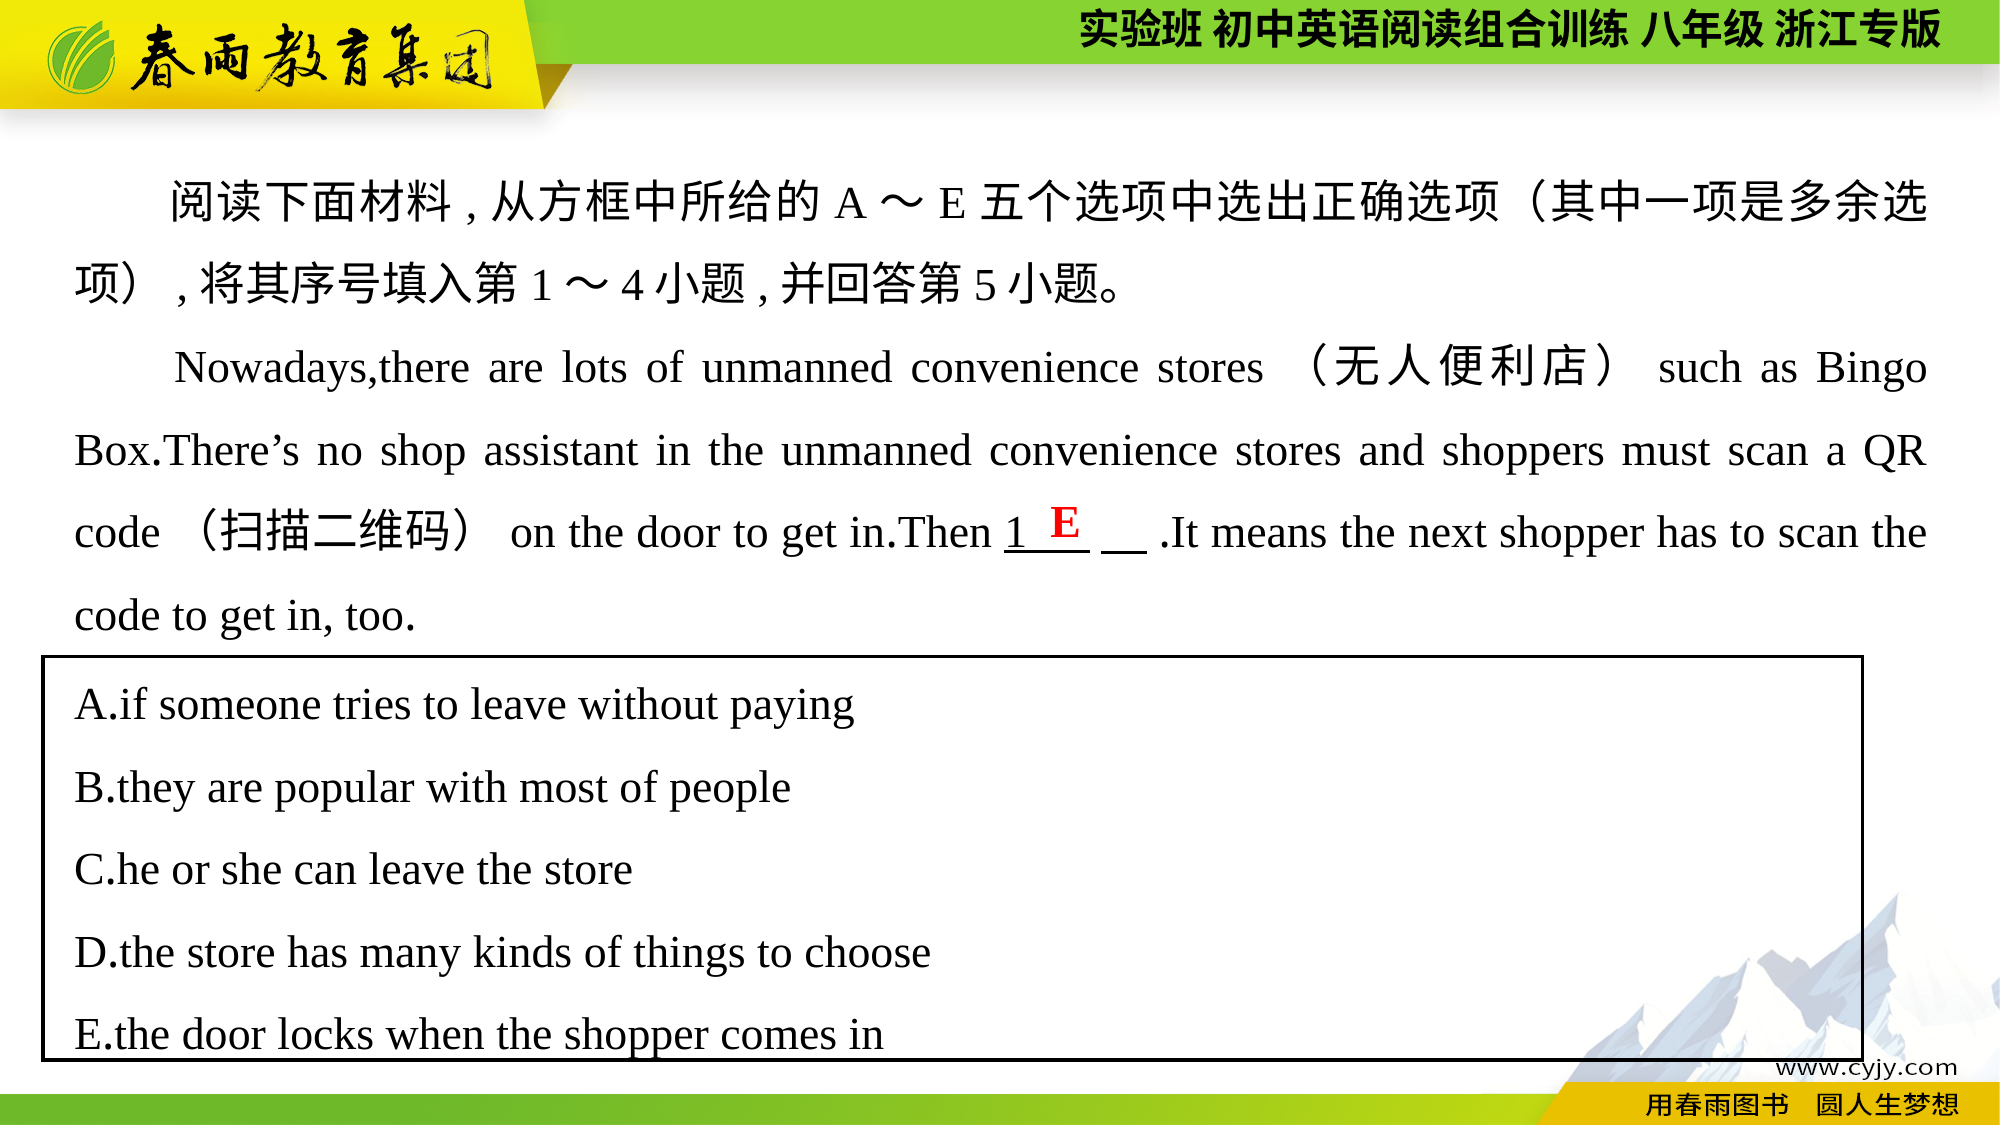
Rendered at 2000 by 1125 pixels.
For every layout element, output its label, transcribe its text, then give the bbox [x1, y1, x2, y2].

picture [0, 0, 2000, 1125]
text_box A.if someone tries to leave without paying B.they are popular with most of people C.he or she can leave the store D.the store has many kinds of things to choose E.the door locks when the shopper comes in [59, 638, 1944, 1067]
text_box [43, 656, 1863, 1060]
text_box E [1035, 484, 1096, 554]
list 阅读下面材料,从方框中所给的A～E五个选项中选出正确选项（其中一项是多余选项）,将其序号填入第1～4小题,并回答第5小题。 Nowadays,there are lots of unmanned convenience stores（无人便利店）such as Bingo Box.There’s no shop assistant in the unmanned convenience stores and shoppers must scan a QR code（扫描二维码）on the door to get in.Then 1 .It means the next shopper has to scan the code to get in, too. [59, 137, 1944, 638]
